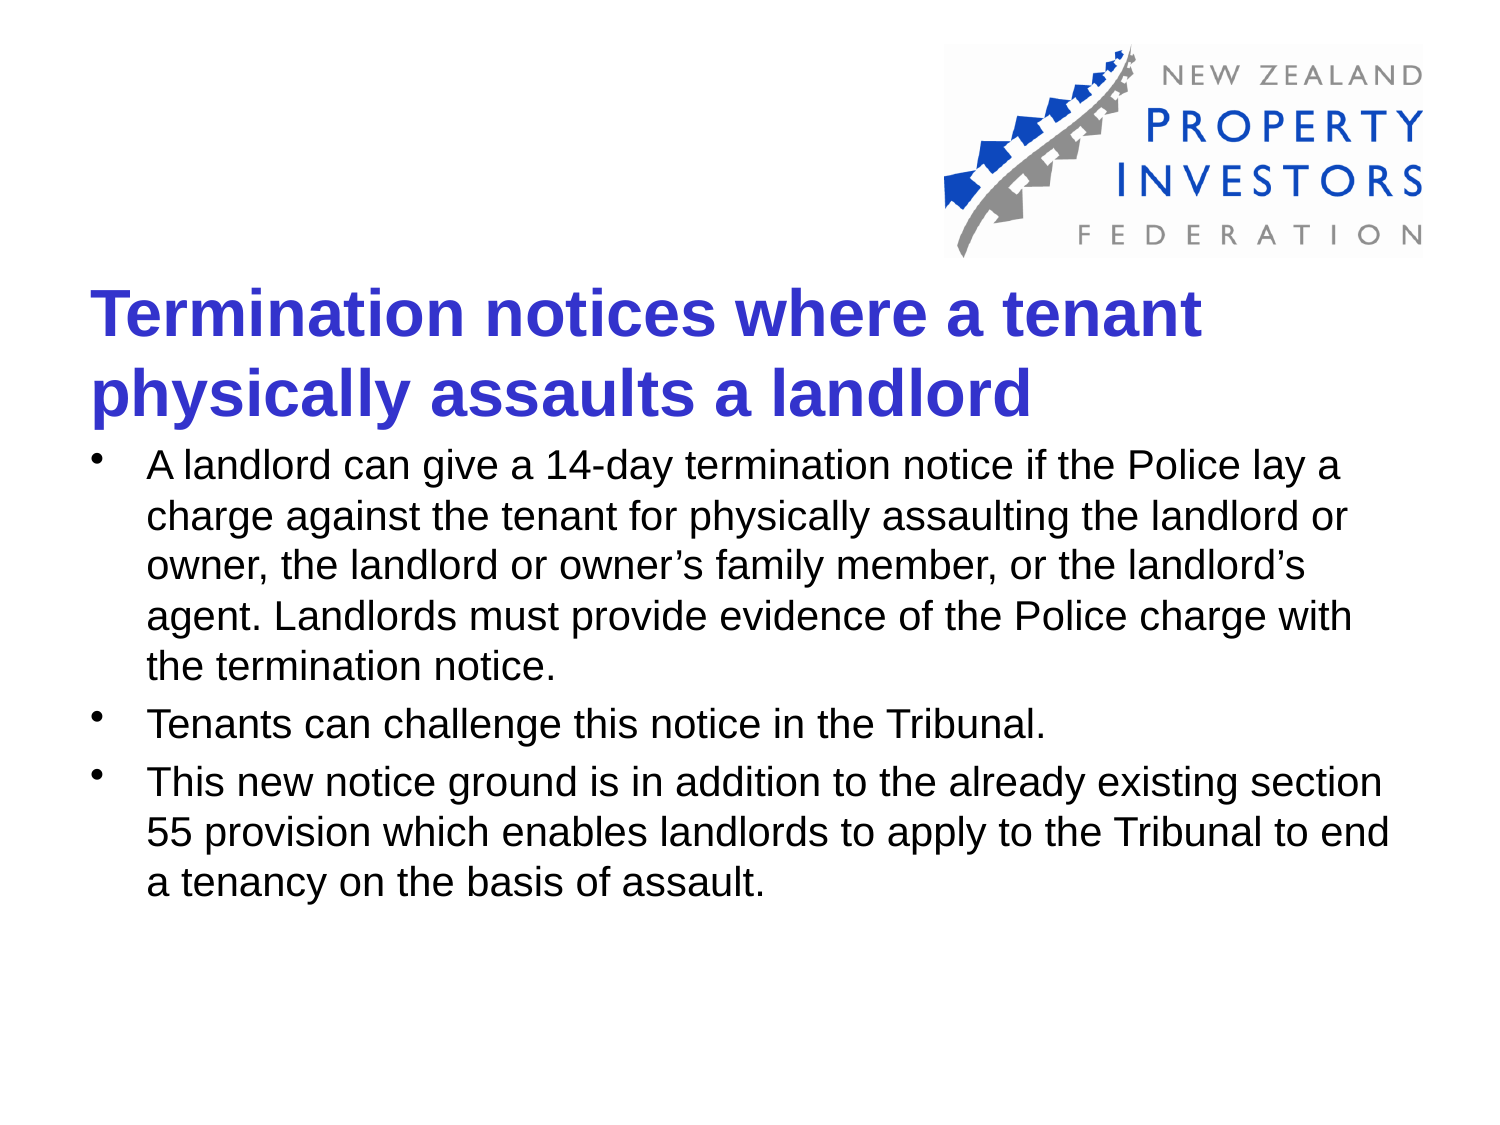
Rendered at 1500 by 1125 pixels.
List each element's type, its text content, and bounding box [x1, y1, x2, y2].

list Termination notices where a tenant physically assaults a landlord A landlord can give a 14-day termination notice if the Police lay a charge against the tenant for physically assaulting the landlord or owner, the landlord or owner’s family member, or the landlord’s agent. Landlords must provide evidence of the Police charge with the termination notice. Tenants can challenge this notice in the Tribunal. This new notice ground is in addition to the already existing section 55 provision which enables landlords to apply to the Tribunal to end a tenancy on the basis of assault. [74, 262, 1426, 1006]
picture [944, 44, 1423, 258]
